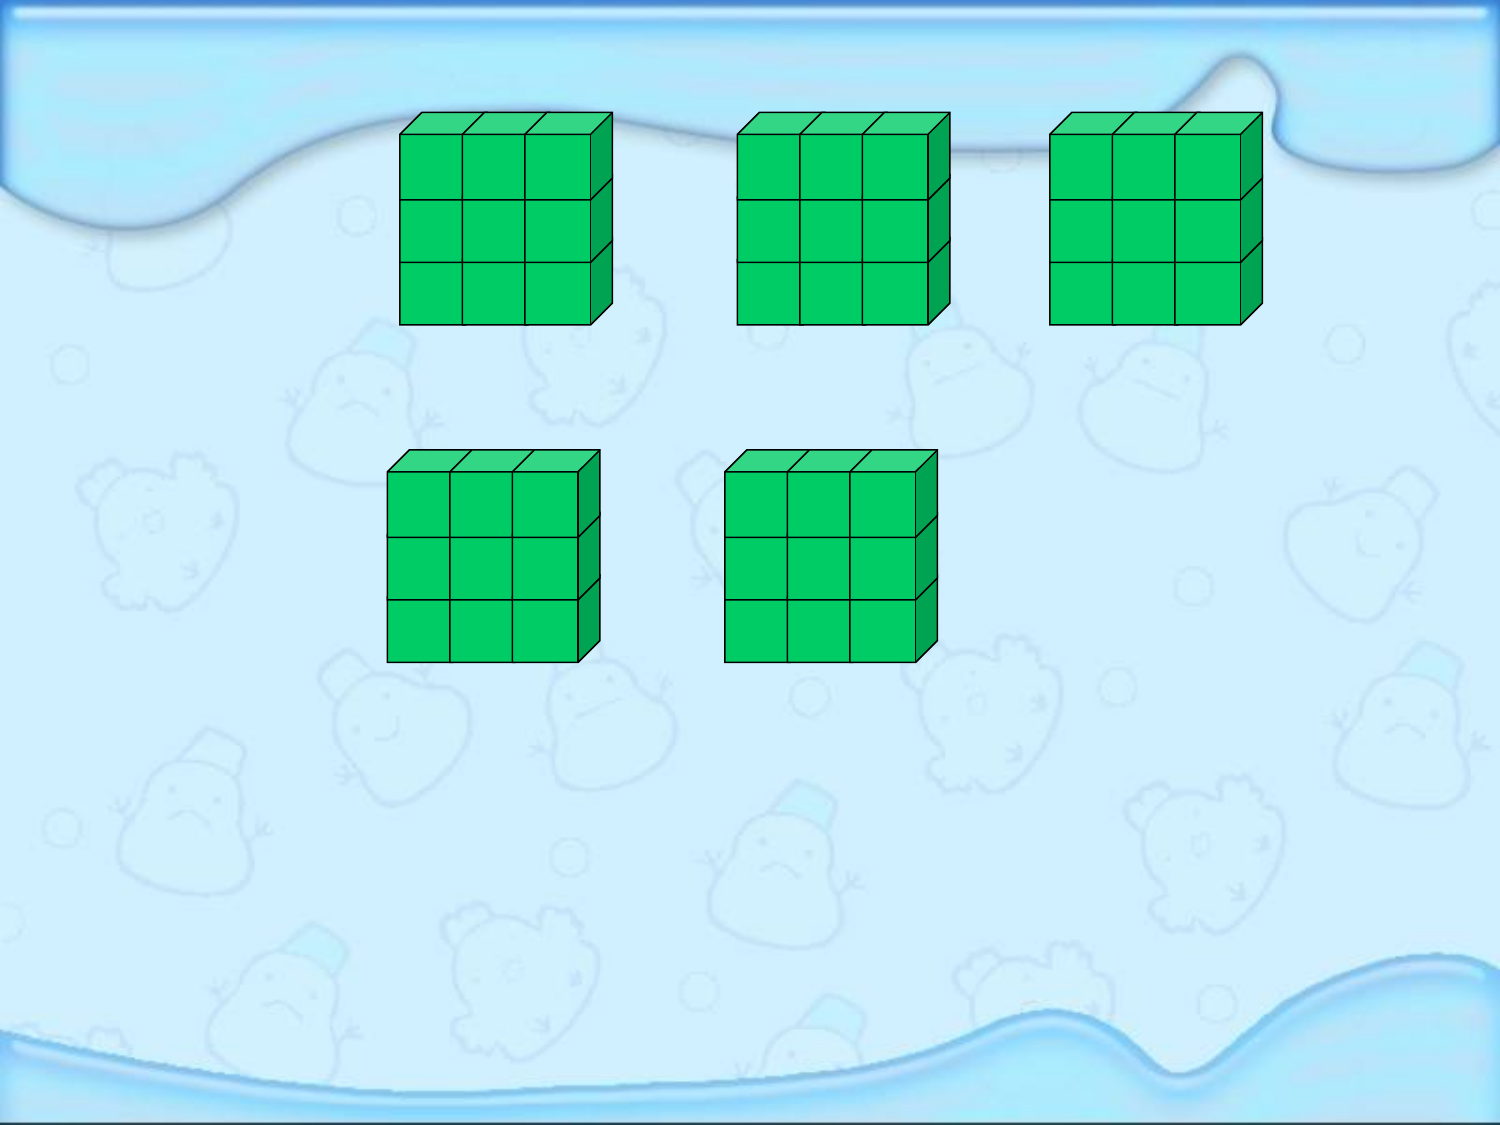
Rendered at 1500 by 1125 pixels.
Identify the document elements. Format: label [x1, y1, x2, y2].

text_box [737, 112, 951, 326]
picture [0, 0, 1500, 1125]
text_box [387, 449, 601, 663]
text_box [399, 112, 613, 326]
text_box [724, 449, 938, 663]
text_box [1049, 112, 1263, 326]
